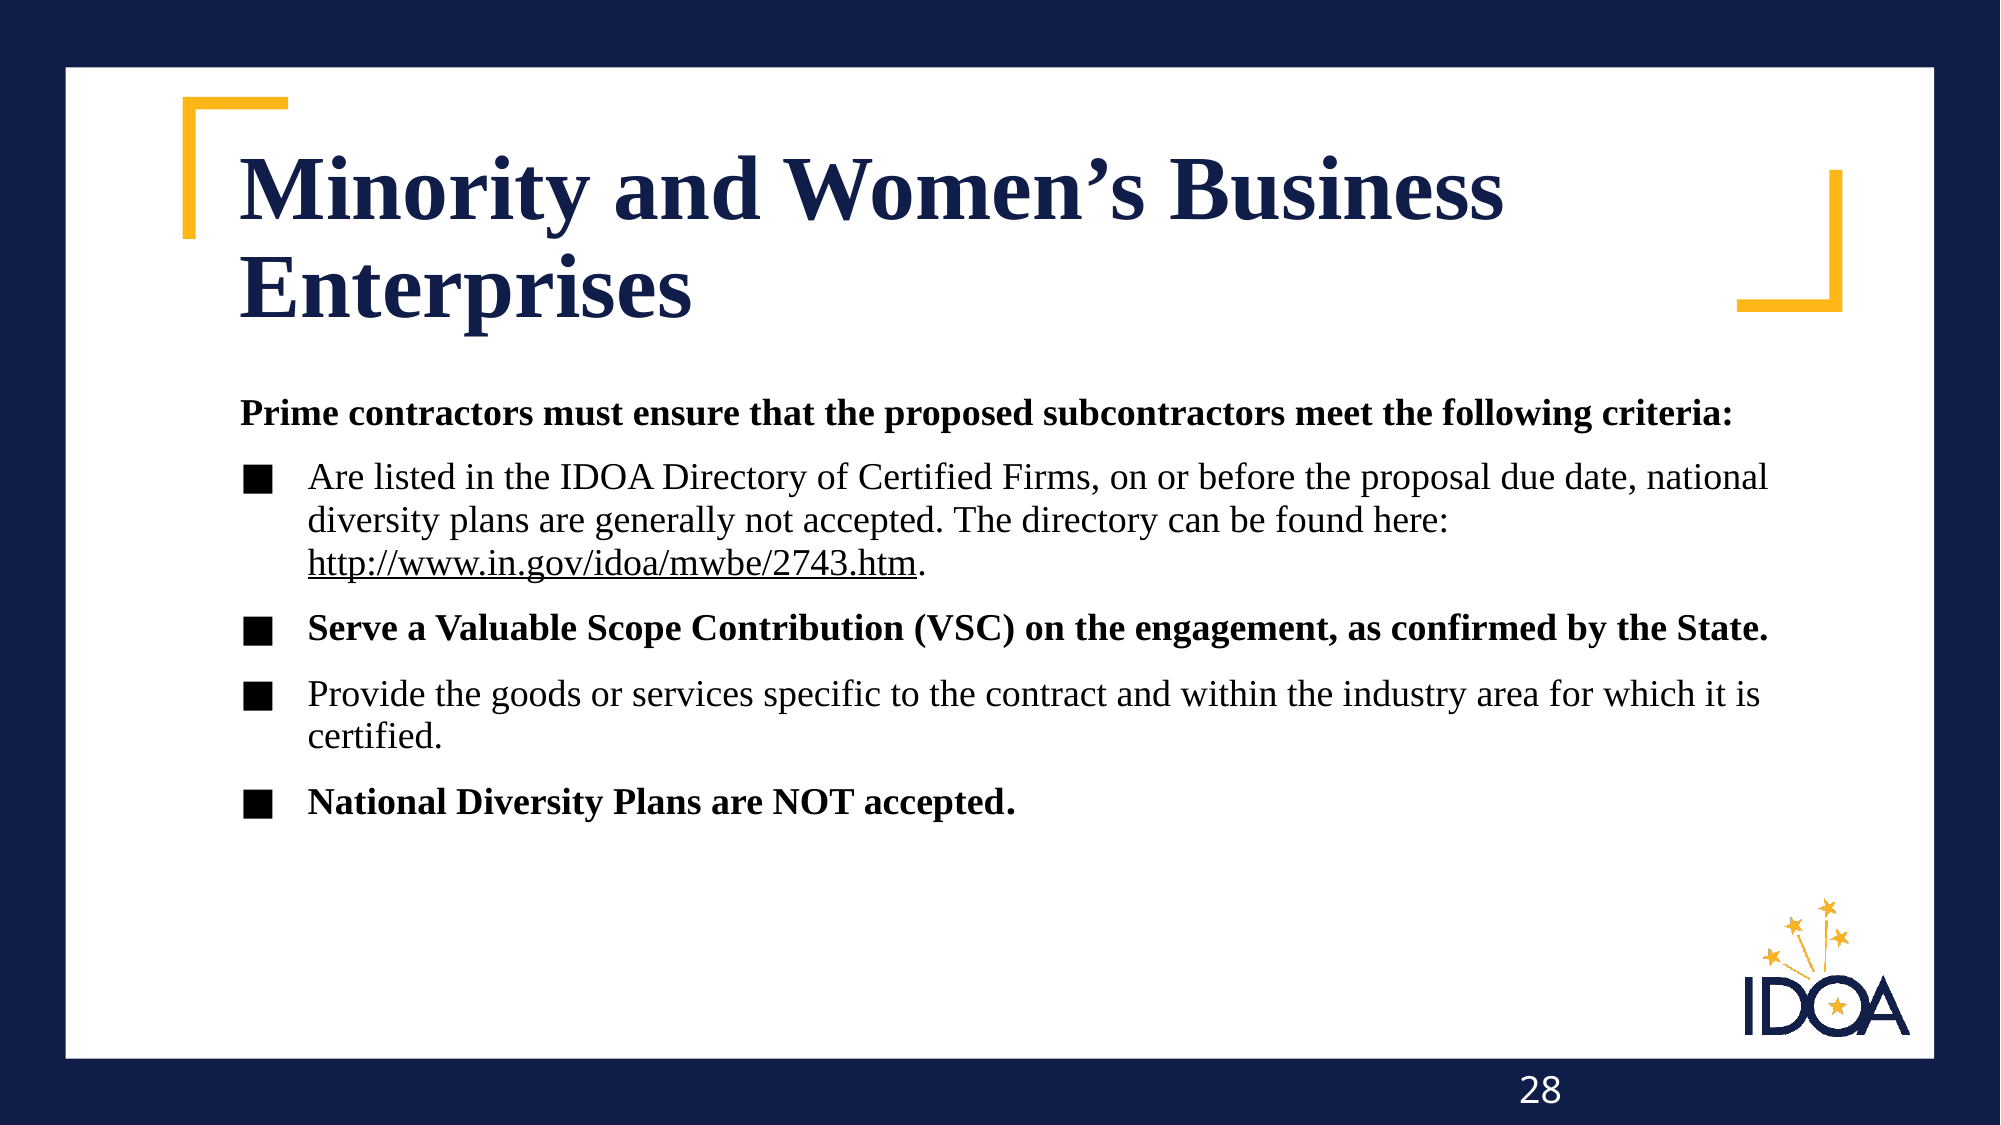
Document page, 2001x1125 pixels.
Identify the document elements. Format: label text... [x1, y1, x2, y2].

title Minority and Women’s Business Enterprises [225, 133, 1800, 270]
slide_number 28 [1504, 1058, 1767, 1125]
list Prime contractors must ensure that the proposed subcontractors meet the following criteria: Are listed in the IDOA Directory of Certified Firms, on or before the proposal due date, national diversity plans are generally not accepted. The directory can be found here: http://www.in.gov/idoa/mwbe/2743.htm. Serve a Valuable Scope Contribution (VSC) on the engagement, as confirmed by the State. Provide the goods or services specific to the contract and within the industry area for which it is certified. National Diversity Plans are NOT accepted. [225, 375, 1800, 843]
picture [1702, 857, 1959, 1114]
